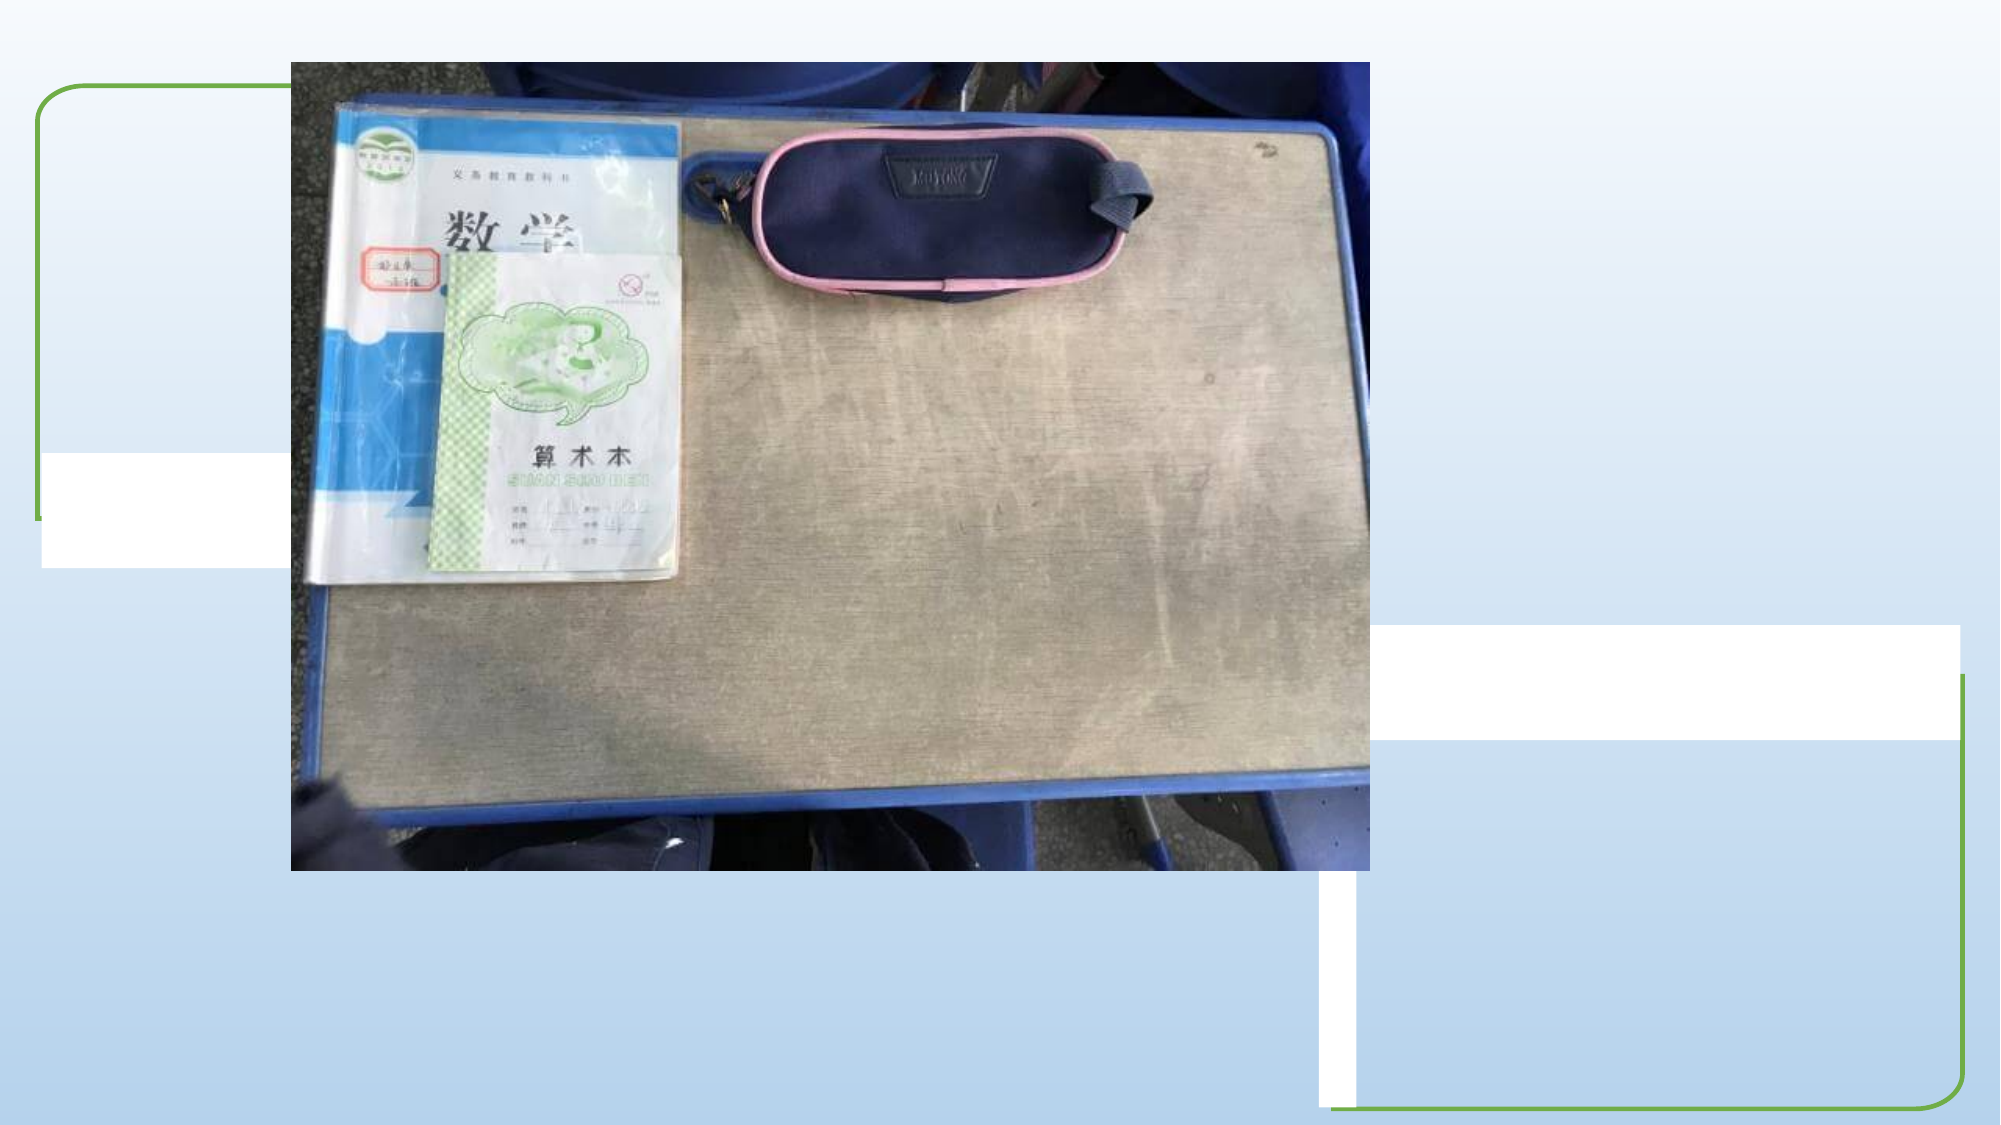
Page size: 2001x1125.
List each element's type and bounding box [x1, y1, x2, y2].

picture [291, 62, 1370, 871]
